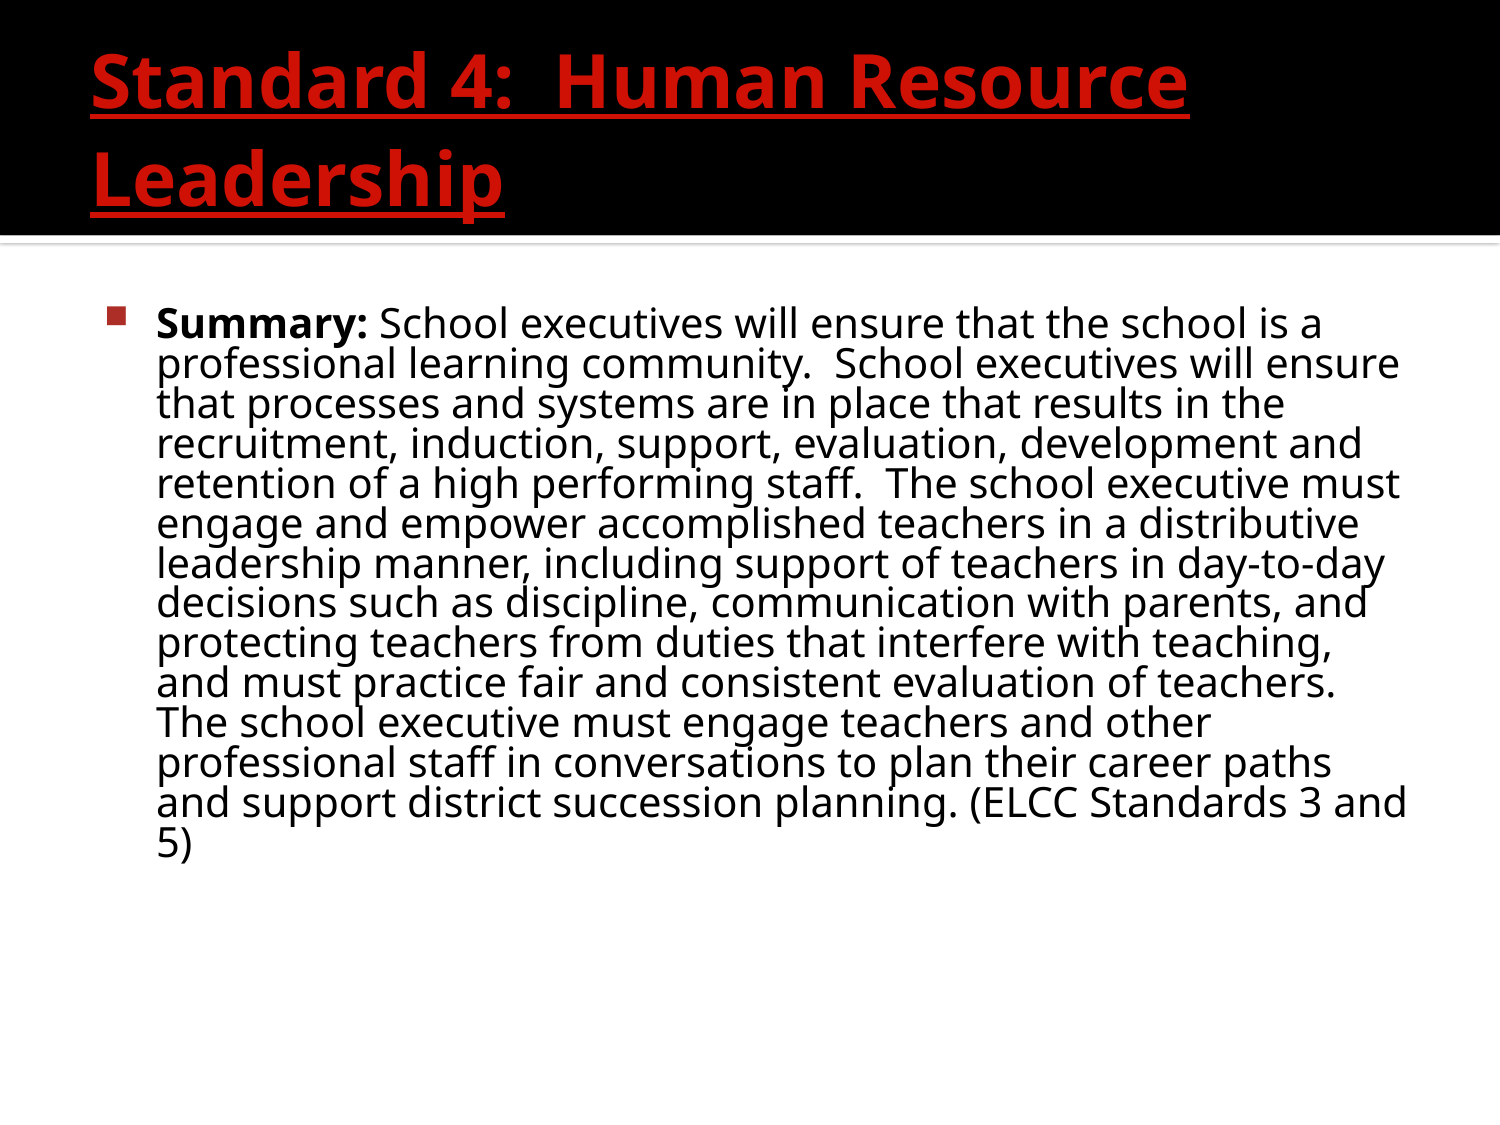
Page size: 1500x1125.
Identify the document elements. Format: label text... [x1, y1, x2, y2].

title Standard 4: Human Resource Leadership [75, 25, 1425, 231]
list Summary: School executives will ensure that the school is a professional learning community. School executives will ensure that processes and systems are in place that results in the recruitment, induction, support, evaluation, development and retention of a high performing staff. The school executive must engage and empower accomplished teachers in a distributive leadership manner, including support of teachers in day-to-day decisions such as discipline, communication with parents, and protecting teachers from duties that interfere with teaching, and must practice fair and consistent evaluation of teachers. The school executive must engage teachers and other professional staff in conversations to plan their career paths and support district succession planning. (ELCC Standards 3 and 5) [75, 291, 1425, 1050]
